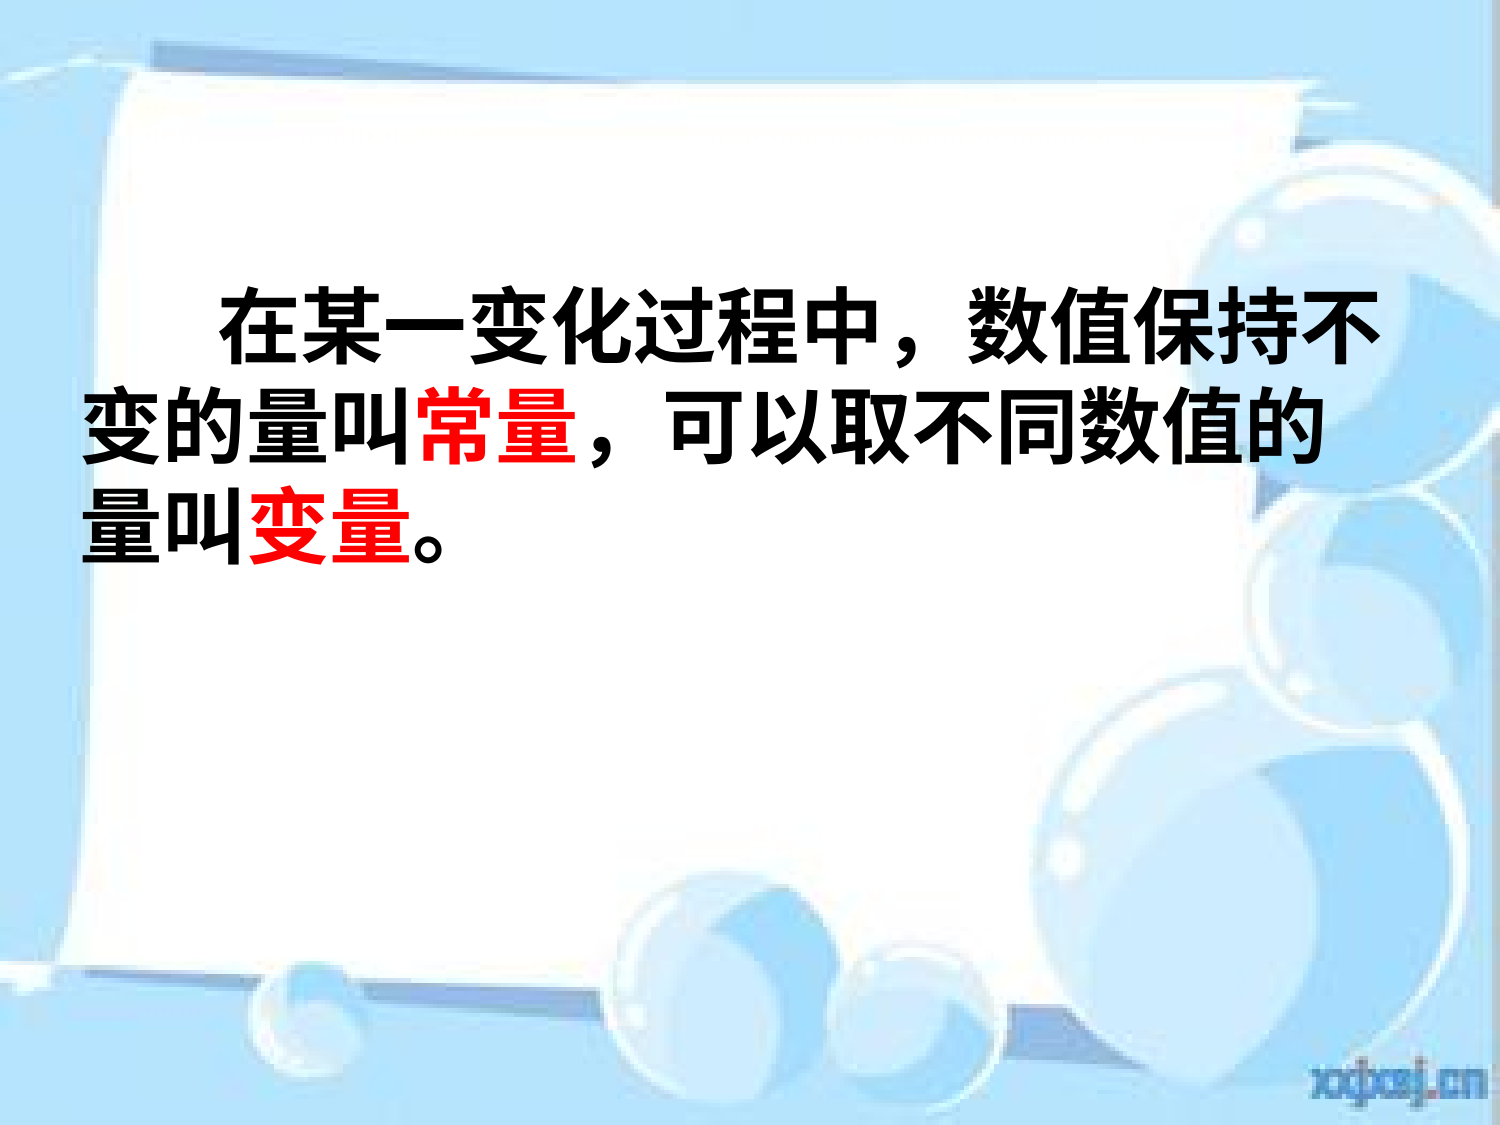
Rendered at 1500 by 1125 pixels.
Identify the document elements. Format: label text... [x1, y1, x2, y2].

picture [0, 0, 1500, 1125]
text_box 在某一变化过程中，数值保持不变的量叫常量，可以取不同数值的量叫变量。 [64, 267, 1412, 582]
